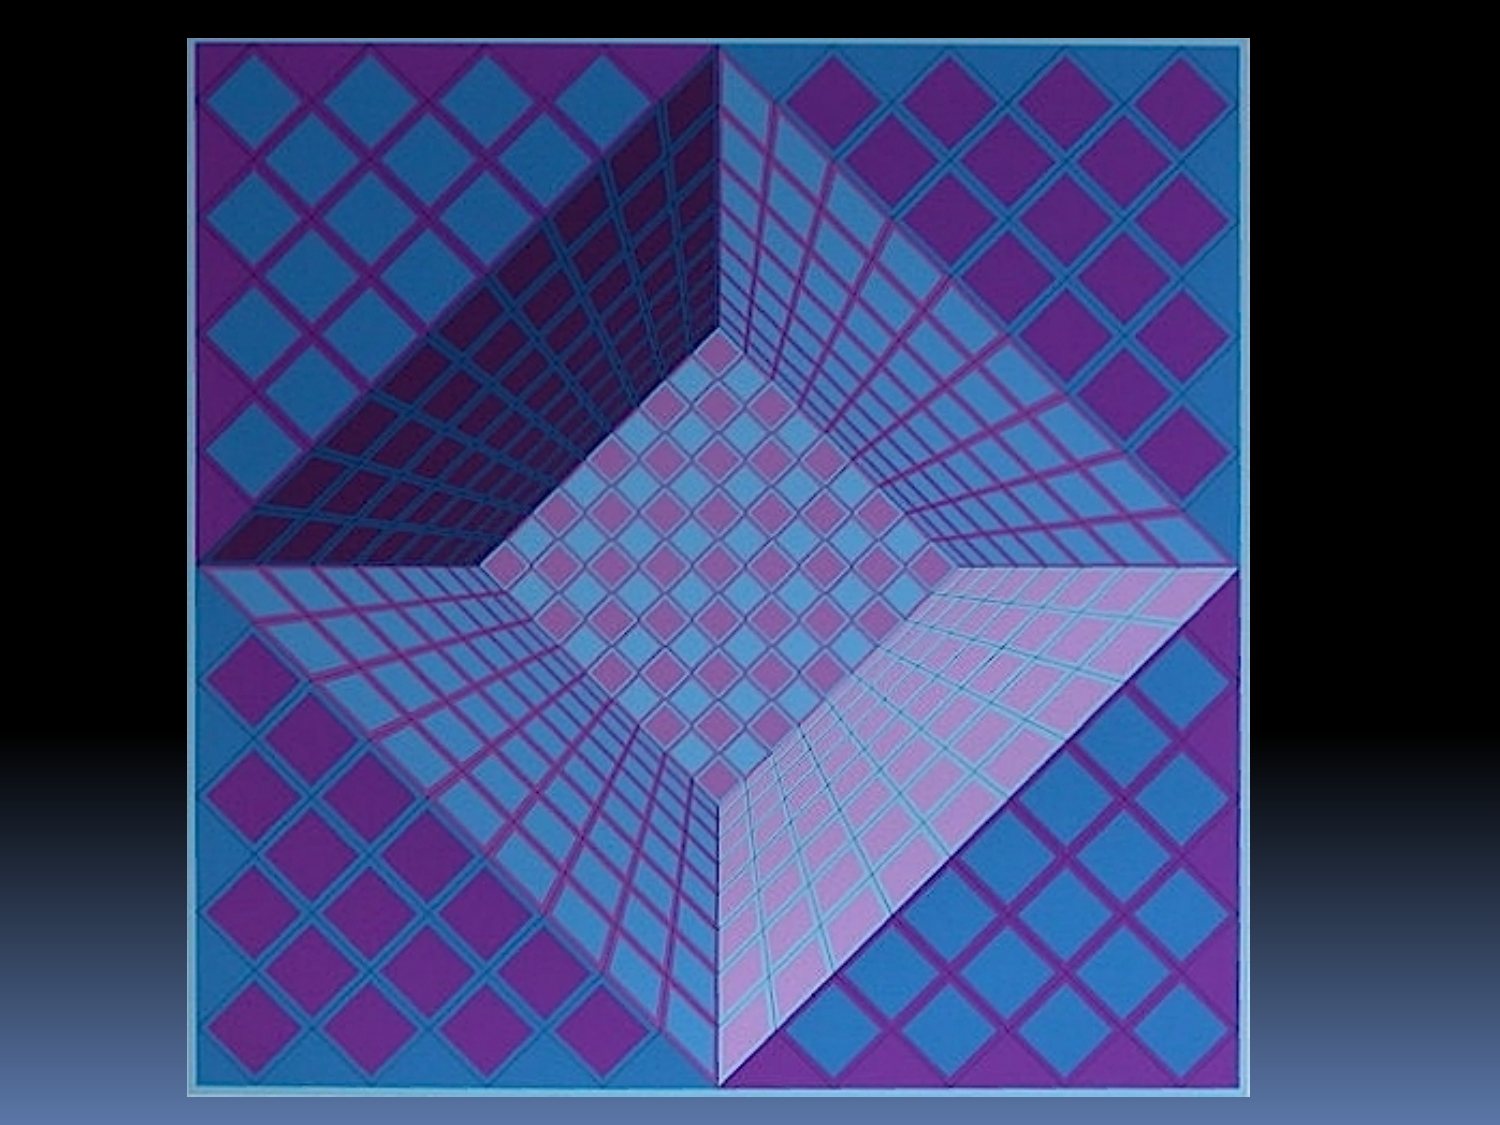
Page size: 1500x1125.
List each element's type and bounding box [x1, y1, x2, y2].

picture [186, 37, 1251, 1097]
